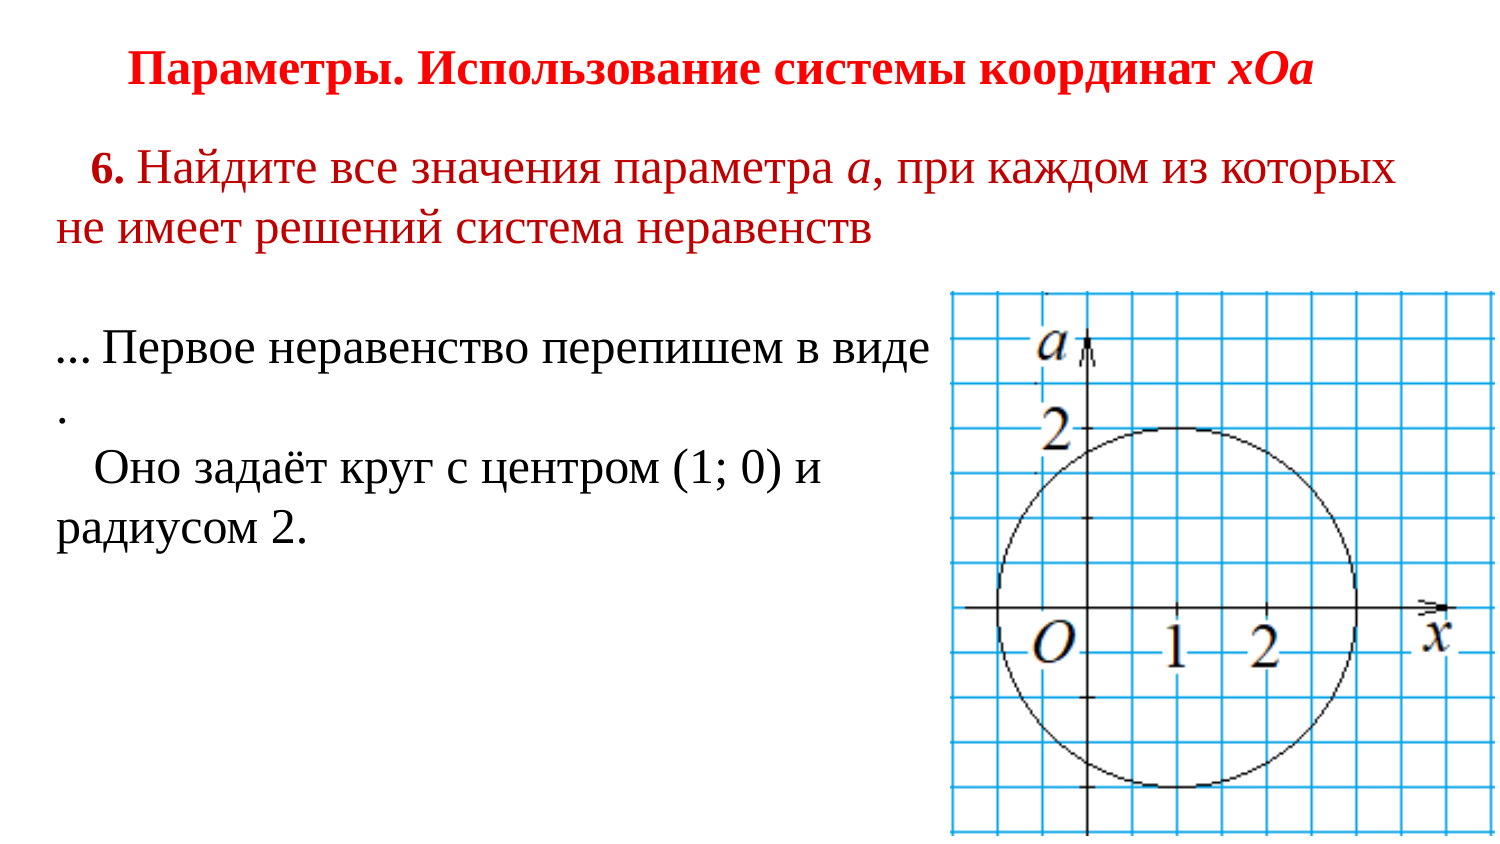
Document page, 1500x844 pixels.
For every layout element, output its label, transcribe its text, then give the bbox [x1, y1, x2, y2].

title Параметры. Использование системы координат xOa [112, 32, 1376, 103]
picture [999, 699, 1041, 836]
picture [950, 291, 996, 337]
picture [1313, 340, 1355, 382]
picture [1358, 291, 1495, 337]
picture [1358, 699, 1495, 836]
picture [950, 699, 996, 836]
picture [1358, 340, 1495, 382]
picture [1313, 654, 1355, 696]
picture [1313, 291, 1355, 337]
picture [999, 291, 1310, 382]
subtitle [41, 150, 1471, 809]
picture [1313, 385, 1495, 696]
picture [1313, 699, 1355, 836]
picture [950, 385, 1310, 836]
picture [950, 654, 996, 696]
picture [950, 340, 996, 382]
